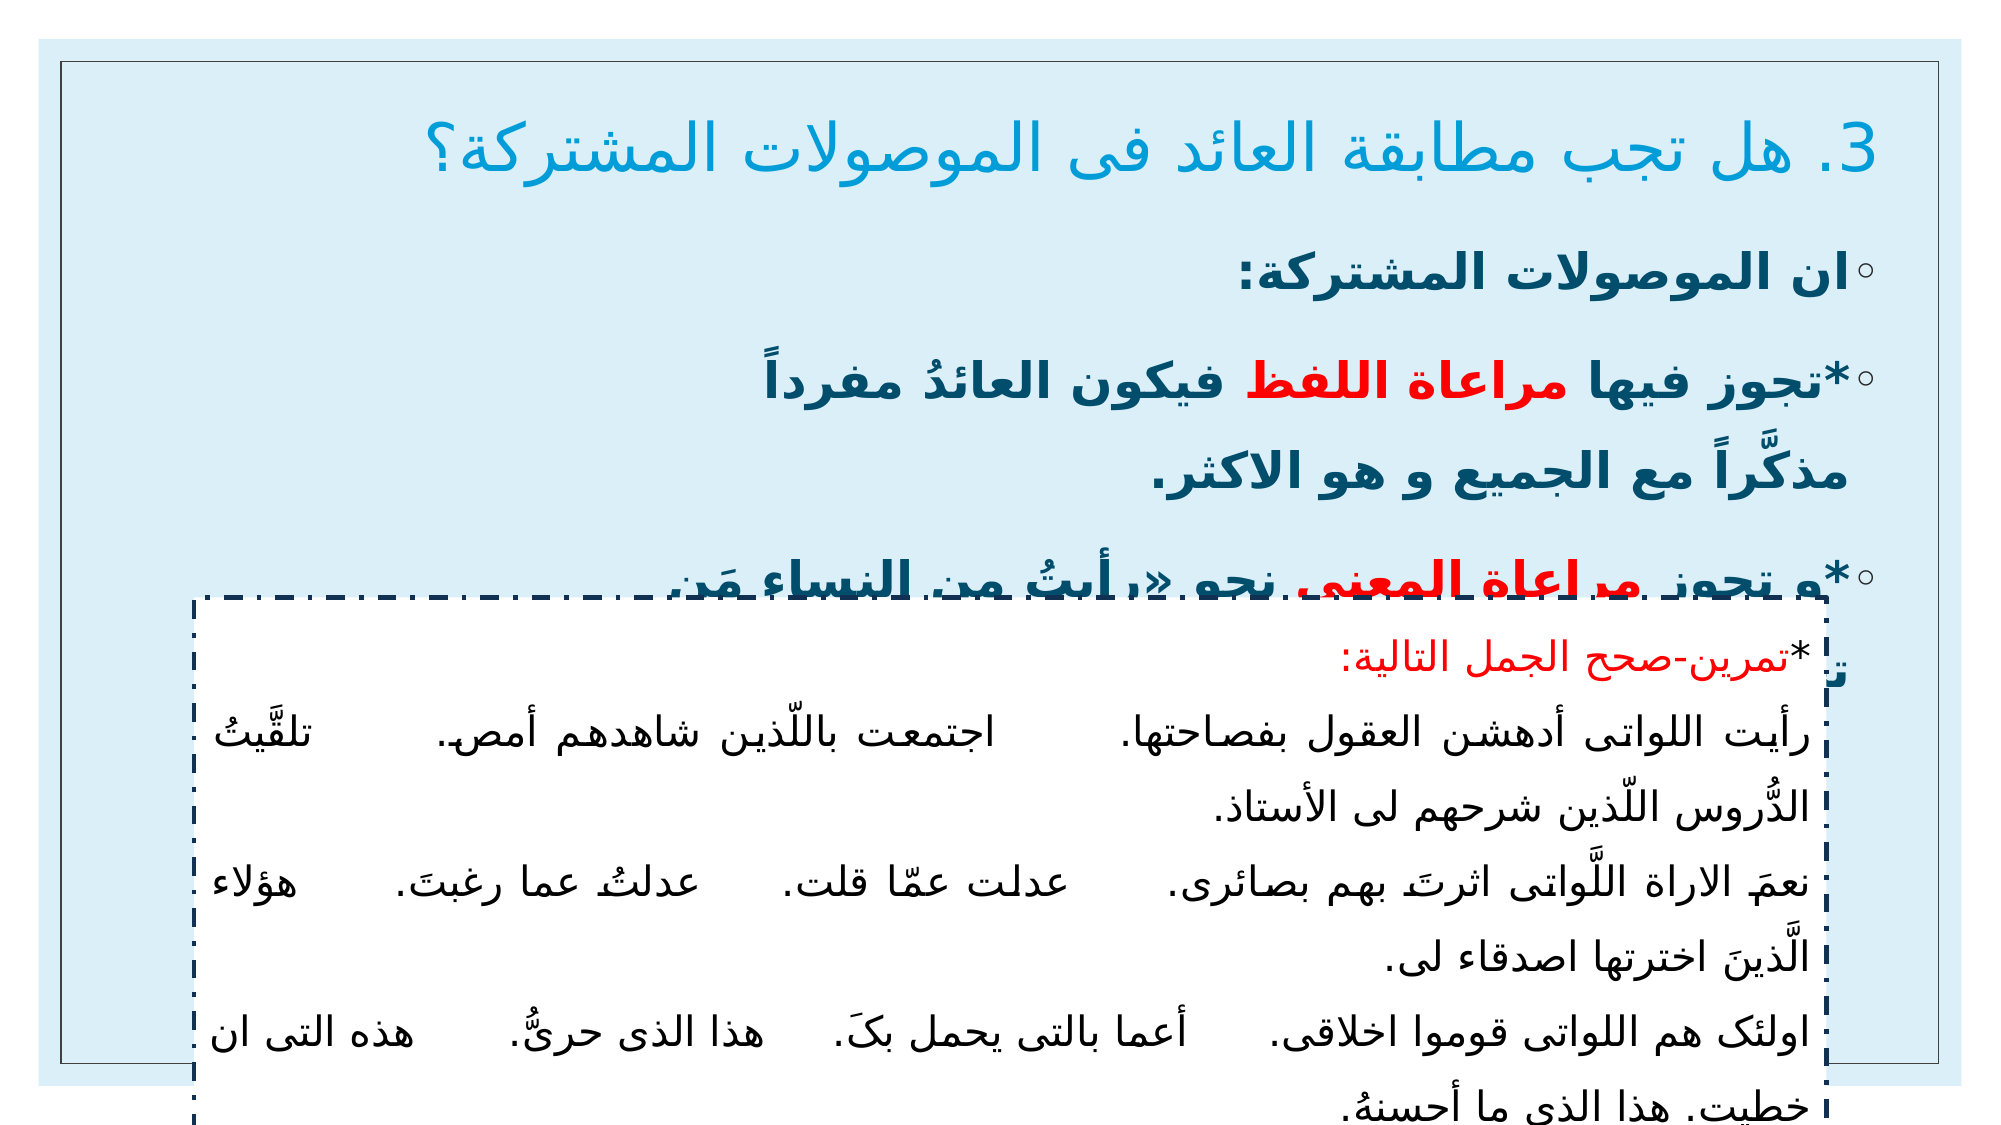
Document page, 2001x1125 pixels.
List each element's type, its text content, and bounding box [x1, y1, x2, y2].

text_box *تمرین-صحح الجمل التالیة: رأیت اللواتی أدهشن العقول بفصاحتها. اجتمعت باللّذین شاهدهم أمص. تلقَّیتُ الدُّروس اللّذین شرحهم لی الأستاذ. نعمَ الاراة اللَّواتی اثرتَ بهم بصائری. عدلت عمّا قلت. عدلتُ عما رغبتَ. هؤلاء الَّذینَ اخترتها اصدقاء لی. اولئک هم اللواتی قوموا اخلاقی. أعما بالتی یحمل بکَ. هذا الذی حریُّ. هذه التی ان خطیت. هذا الذی ما أحسنهُ. [194, 597, 1827, 1125]
title 3. هل تجب مطابقة العائد فی الموصولات المشترکة؟ [245, 37, 1896, 263]
list ان الموصولات المشترکة: *تجوز فیها مراعاة اللفظ فیکون العائدُ مفرداً مذکَّراً مع الجمیع و هو الاکثر. *و تجوز مراعاة المعنی نحو «رأیتُ من النساء مَن تجمان بالحکمة». [628, 202, 1896, 461]
